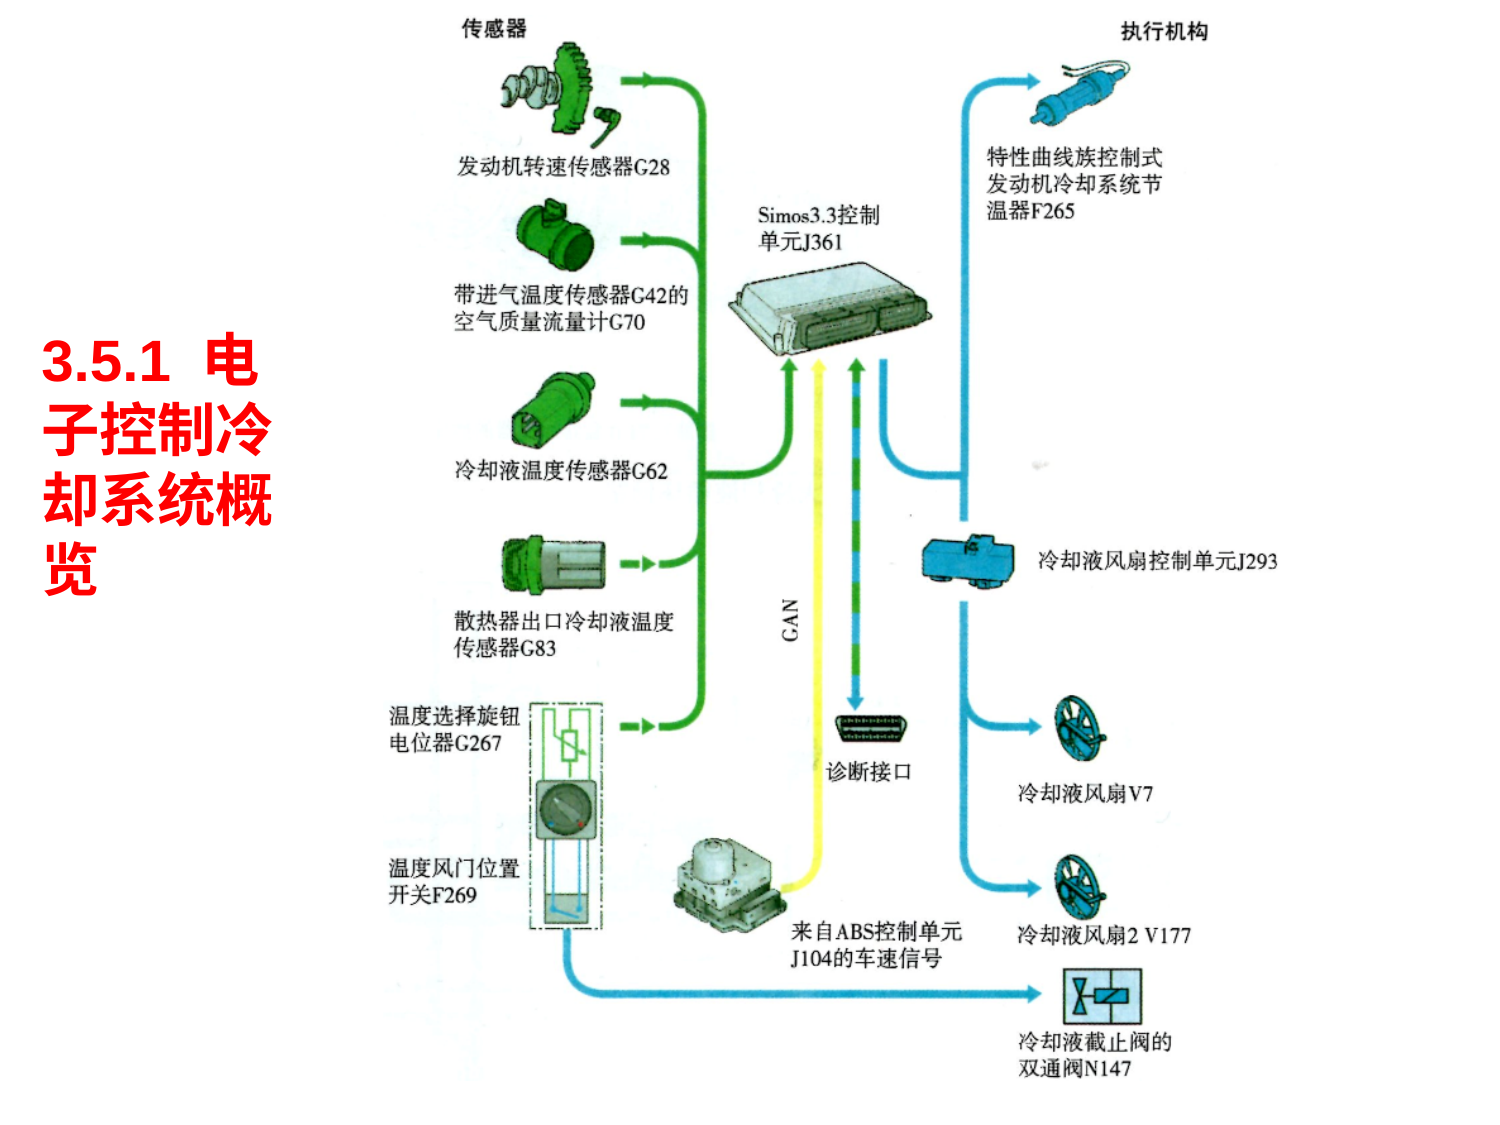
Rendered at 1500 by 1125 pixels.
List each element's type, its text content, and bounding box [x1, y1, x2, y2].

picture [382, 14, 1286, 1081]
text_box 3.5.1 电子控制冷却系统概览 [26, 315, 327, 611]
